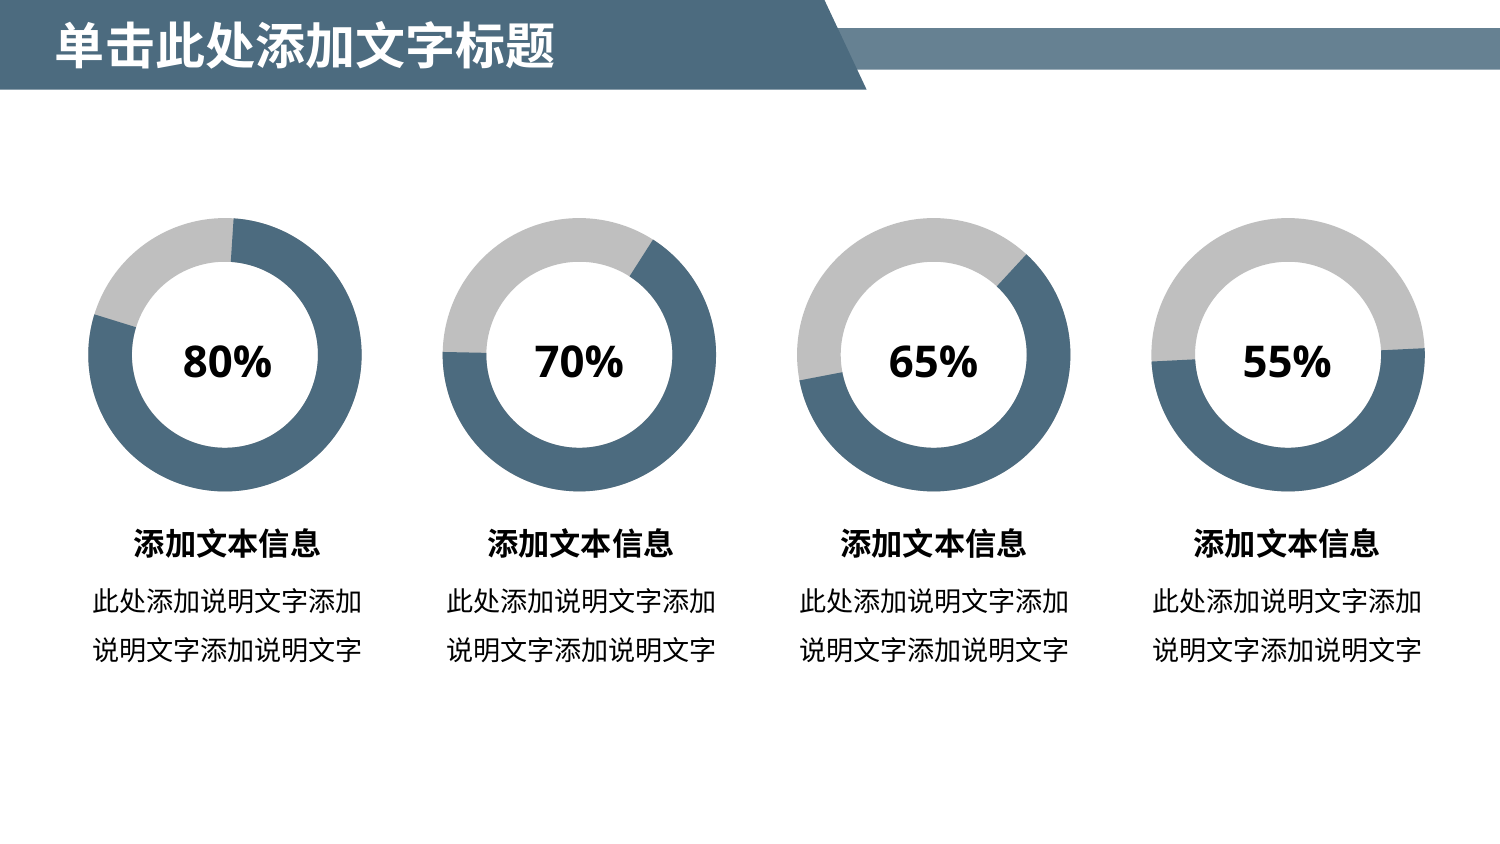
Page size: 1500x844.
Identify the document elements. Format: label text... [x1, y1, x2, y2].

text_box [442, 218, 717, 492]
text_box 添加文本信息 此处添加说明文字添加说明文字添加说明文字 [420, 516, 742, 701]
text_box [1151, 218, 1425, 492]
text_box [88, 218, 362, 492]
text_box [796, 218, 1071, 492]
text_box 添加文本信息 此处添加说明文字添加说明文字添加说明文字 [67, 516, 388, 701]
text_box [112, 32, 739, 115]
text_box 添加文本信息 此处添加说明文字添加说明文字添加说明文字 [1127, 516, 1448, 701]
text_box 添加文本信息 此处添加说明文字添加说明文字添加说明文字 [773, 516, 1095, 701]
